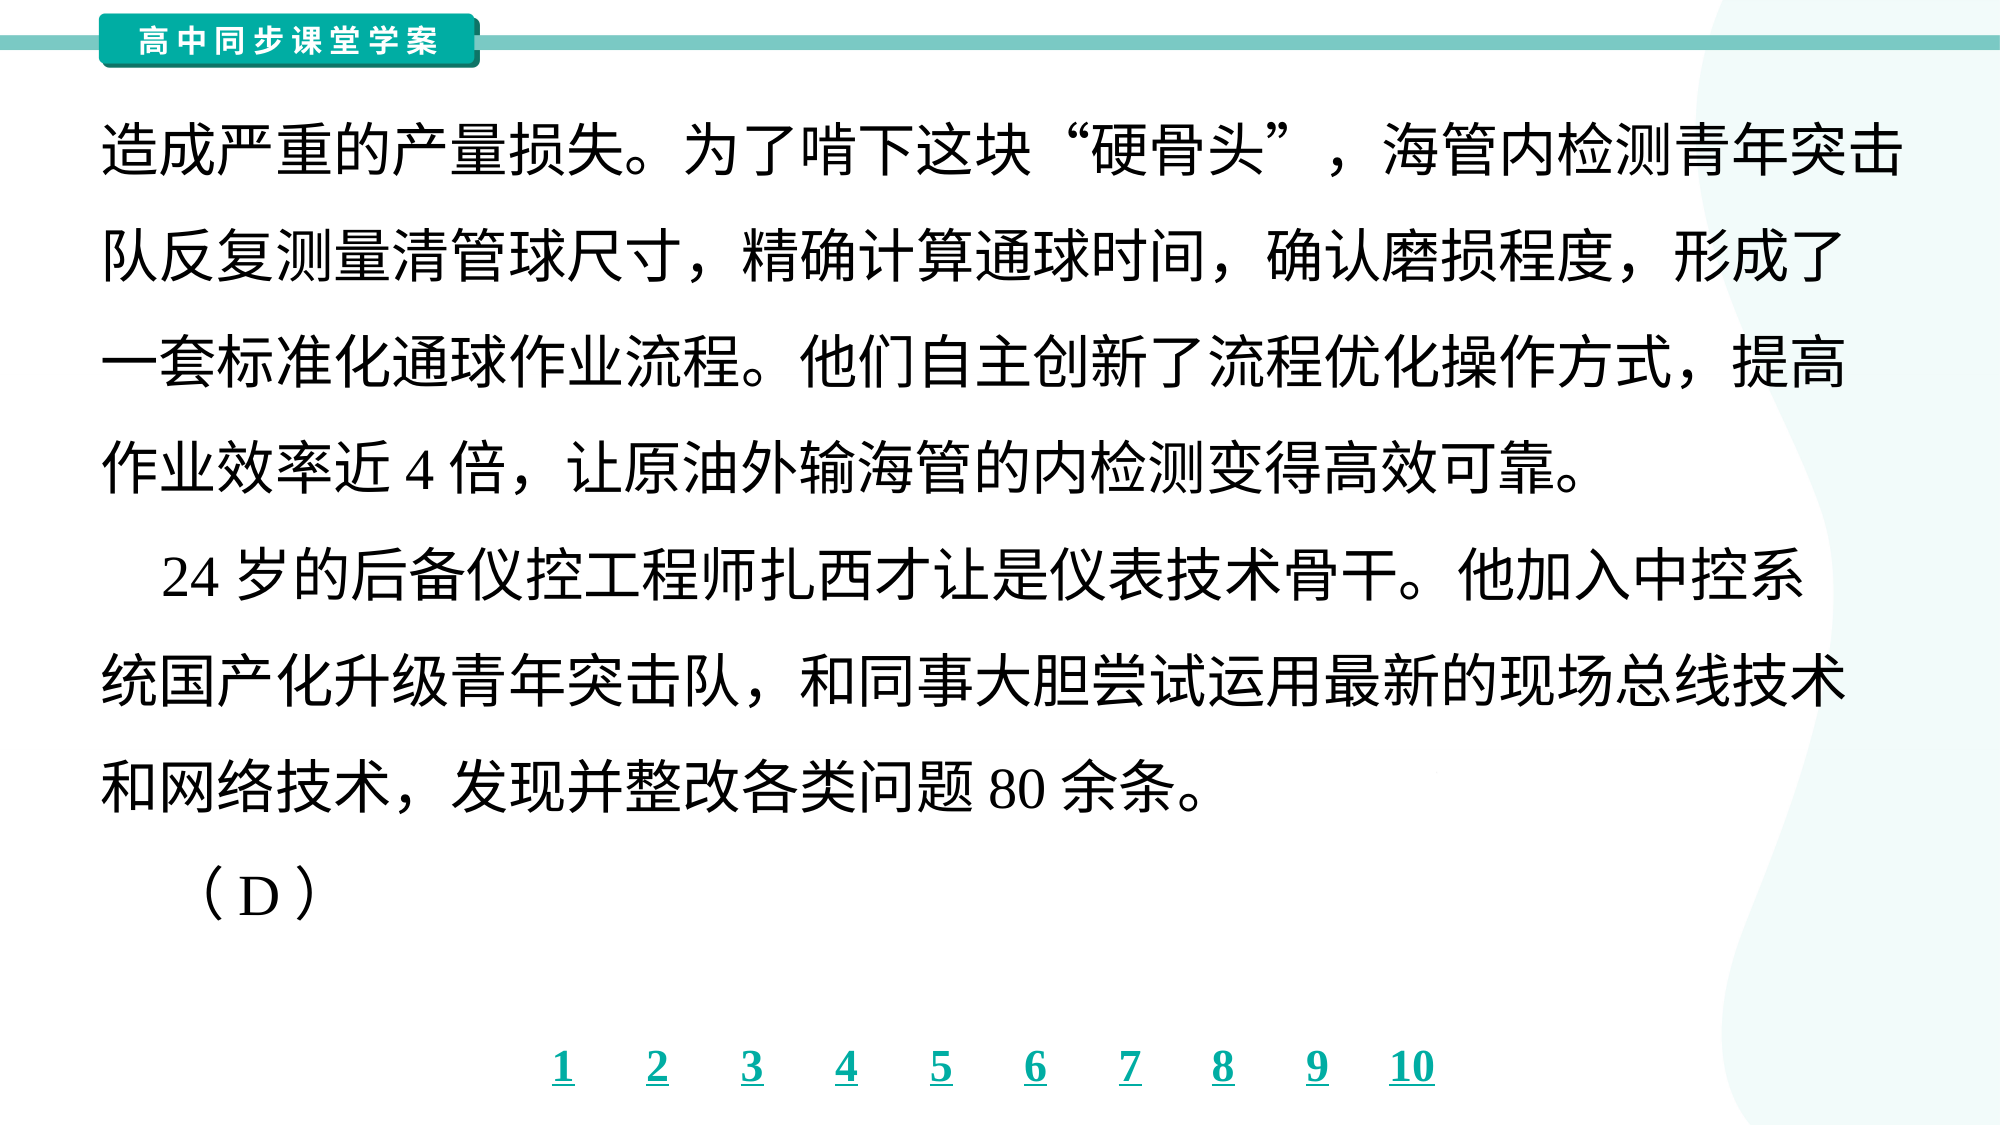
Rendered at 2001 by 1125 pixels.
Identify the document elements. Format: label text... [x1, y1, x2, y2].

text_box 造成严重的产量损失。为了啃下这块“硬骨头”，海管内检测青年突击 队反复测量清管球尺寸，精确计算通球时间，确认磨损程度，形成了 一套标准化通球作业流程。他们自主创新了流程优化操作方式，提高 作业效率近4倍，让原油外输海管的内检测变得高效可靠。 24岁的后备仪控工程师扎西才让是仪表技术骨干。他加入中控系 统国产化升级青年突击队，和同事大胆尝试运用最新的现场总线技术 和网络技术，发现并整改各类问题80余条。 （D） [100, 76, 1899, 927]
picture [0, 0, 2000, 1125]
